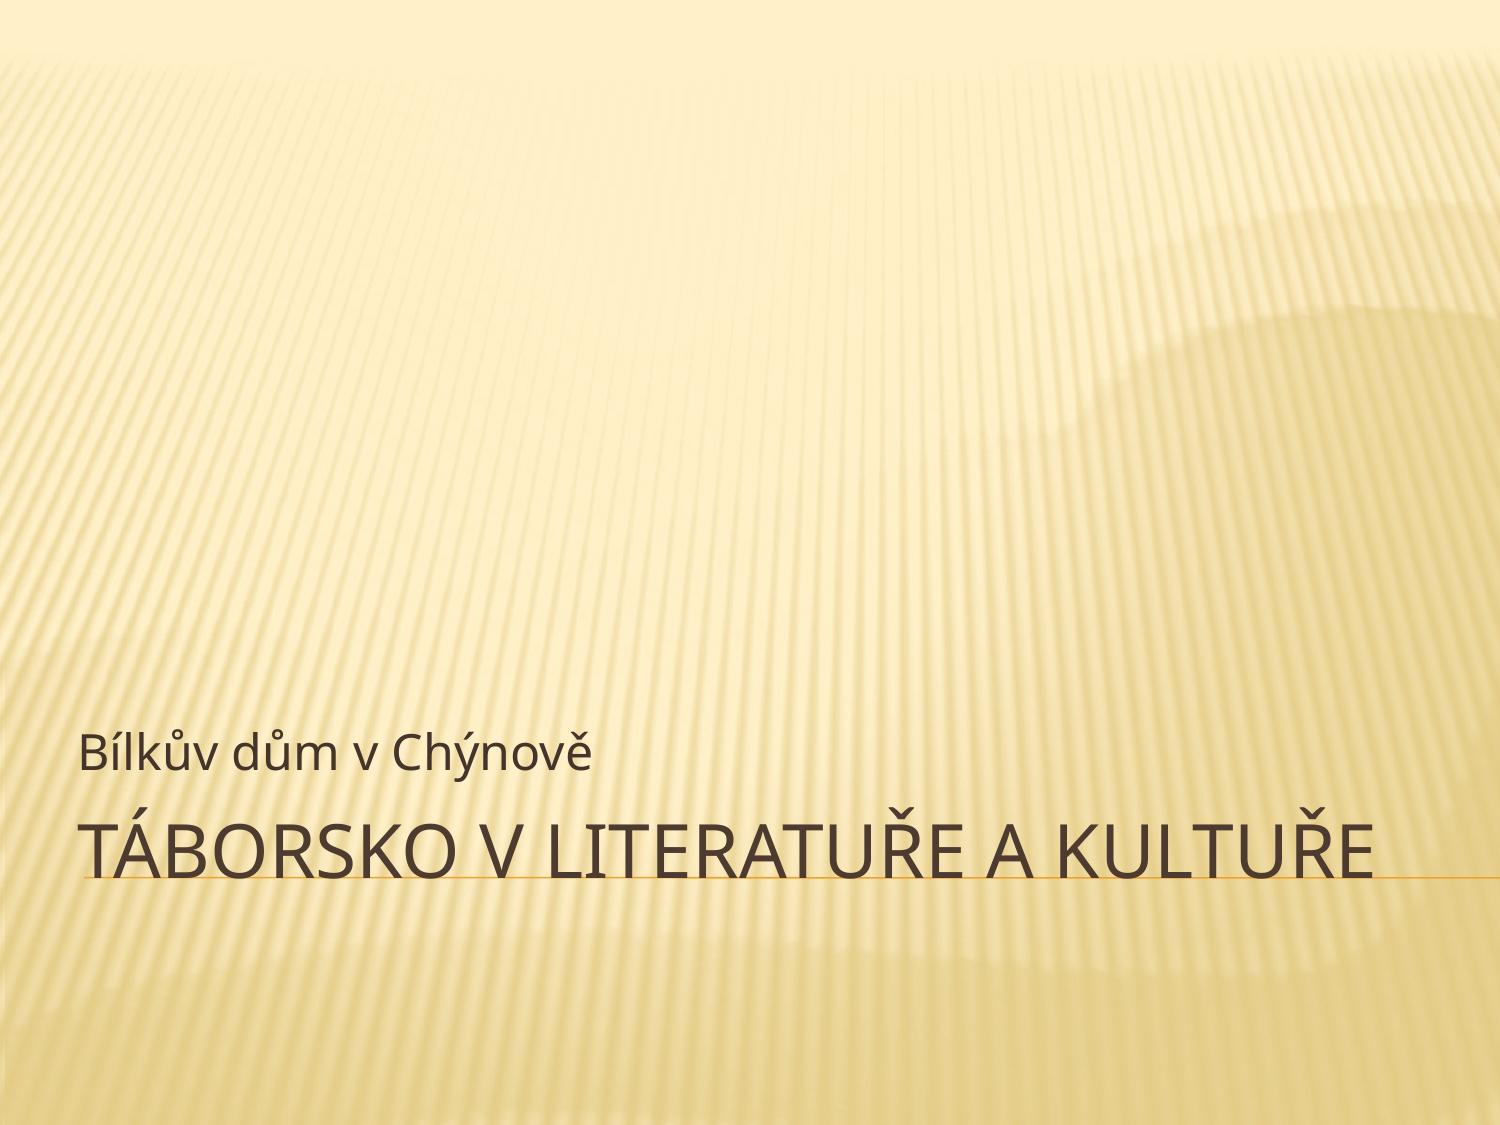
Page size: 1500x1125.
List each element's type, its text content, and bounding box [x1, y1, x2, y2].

subtitle Bílkův dům v Chýnově [62, 637, 1450, 788]
title Táborsko v literatuře a kultuře [62, 796, 1450, 997]
